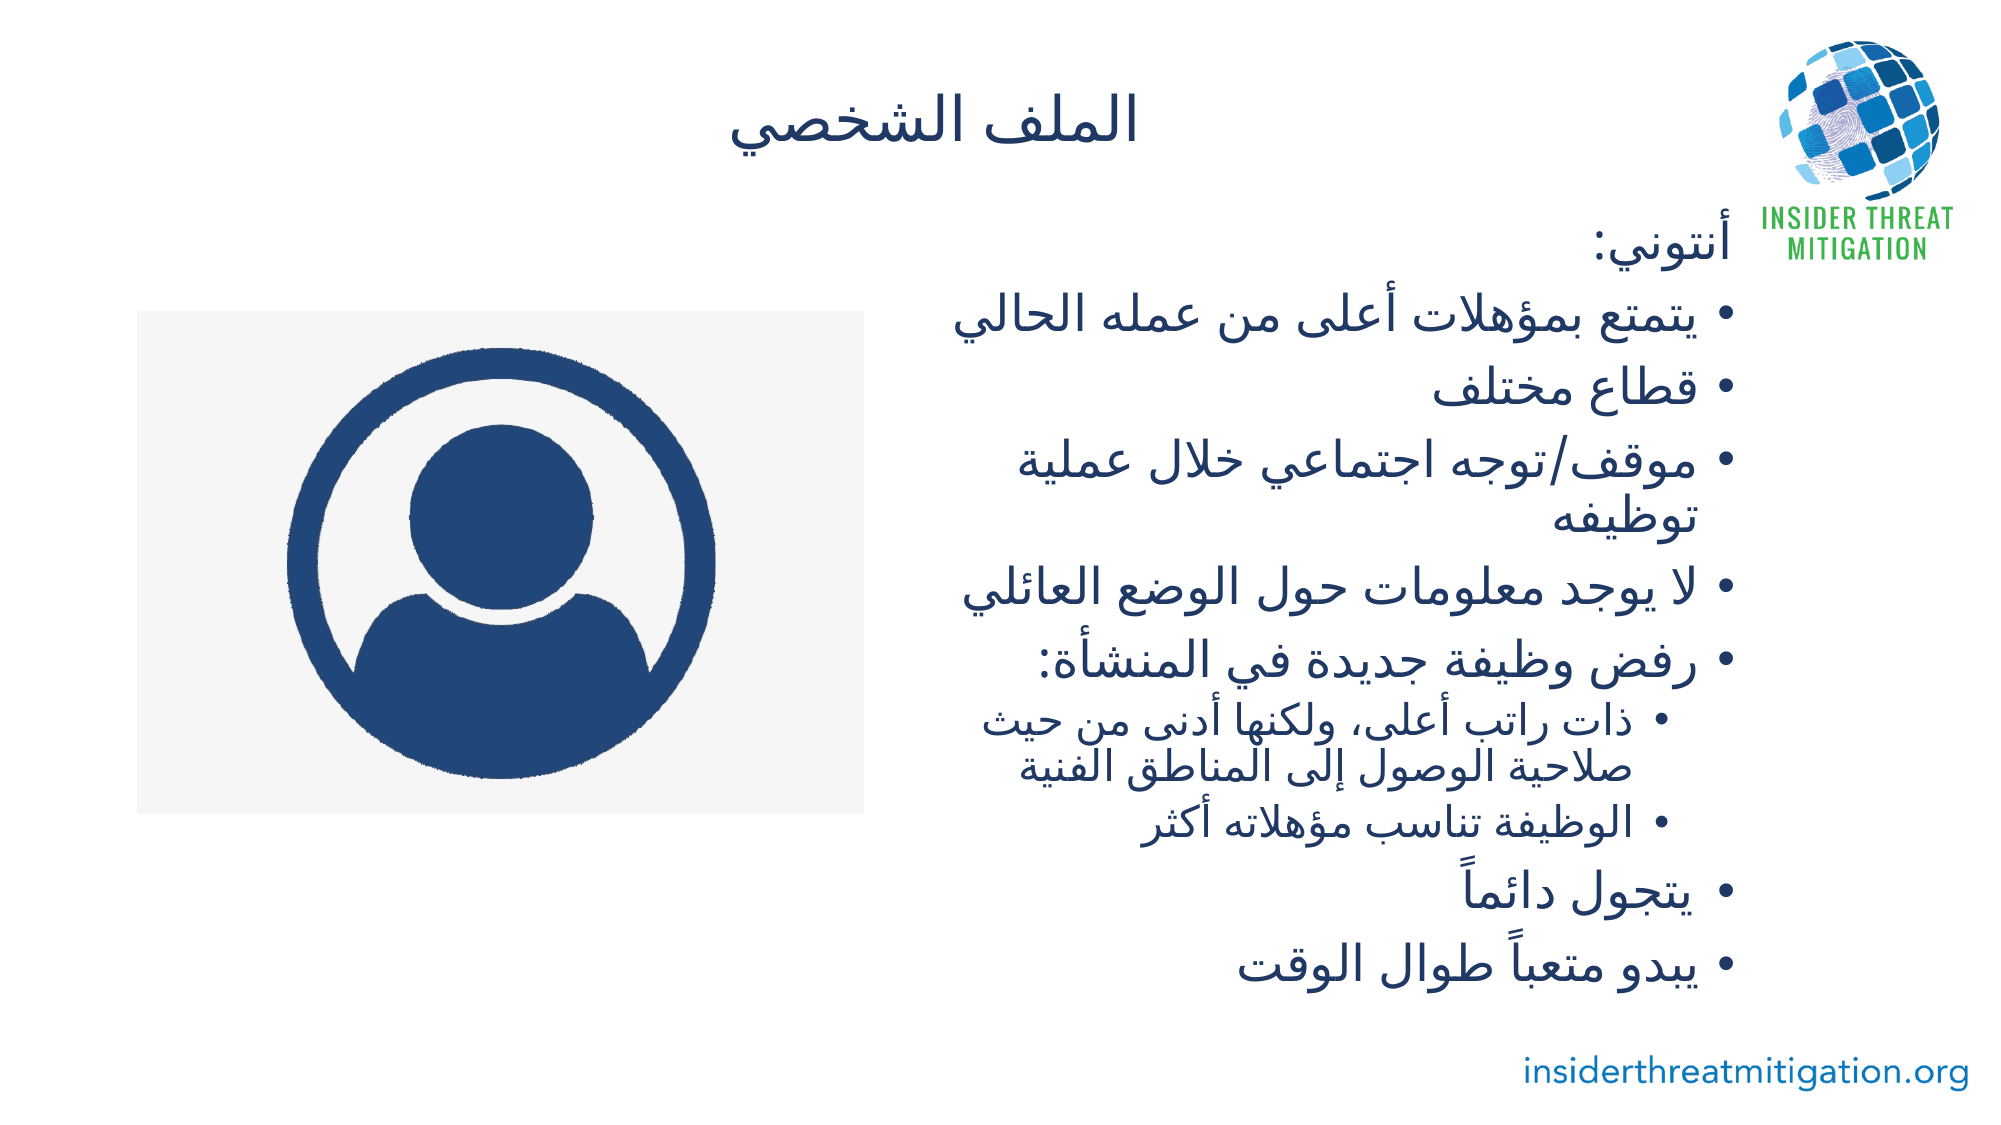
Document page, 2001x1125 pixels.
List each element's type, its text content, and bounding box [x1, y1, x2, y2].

picture [1758, 20, 1968, 281]
list أنتوني: يتمتع بمؤهلات أعلى من عمله الحالي قطاع مختلف موقف/توجه اجتماعي خلال عملية توظيفه لا يوجد معلومات حول الوضع العائلي رفض وظيفة جديدة في المنشأة: ذات راتب أعلى، ولكنها أدنى من حيث صلاحية الوصول إلى المناطق الفنية الوظيفة تناسب مؤهلاته أكثر يتجول دائماً يبدو متعباً طوال الوقت [877, 207, 1748, 1014]
title الملف الشخصي [137, 59, 1748, 183]
picture [137, 311, 864, 814]
picture [1478, 994, 2000, 1125]
